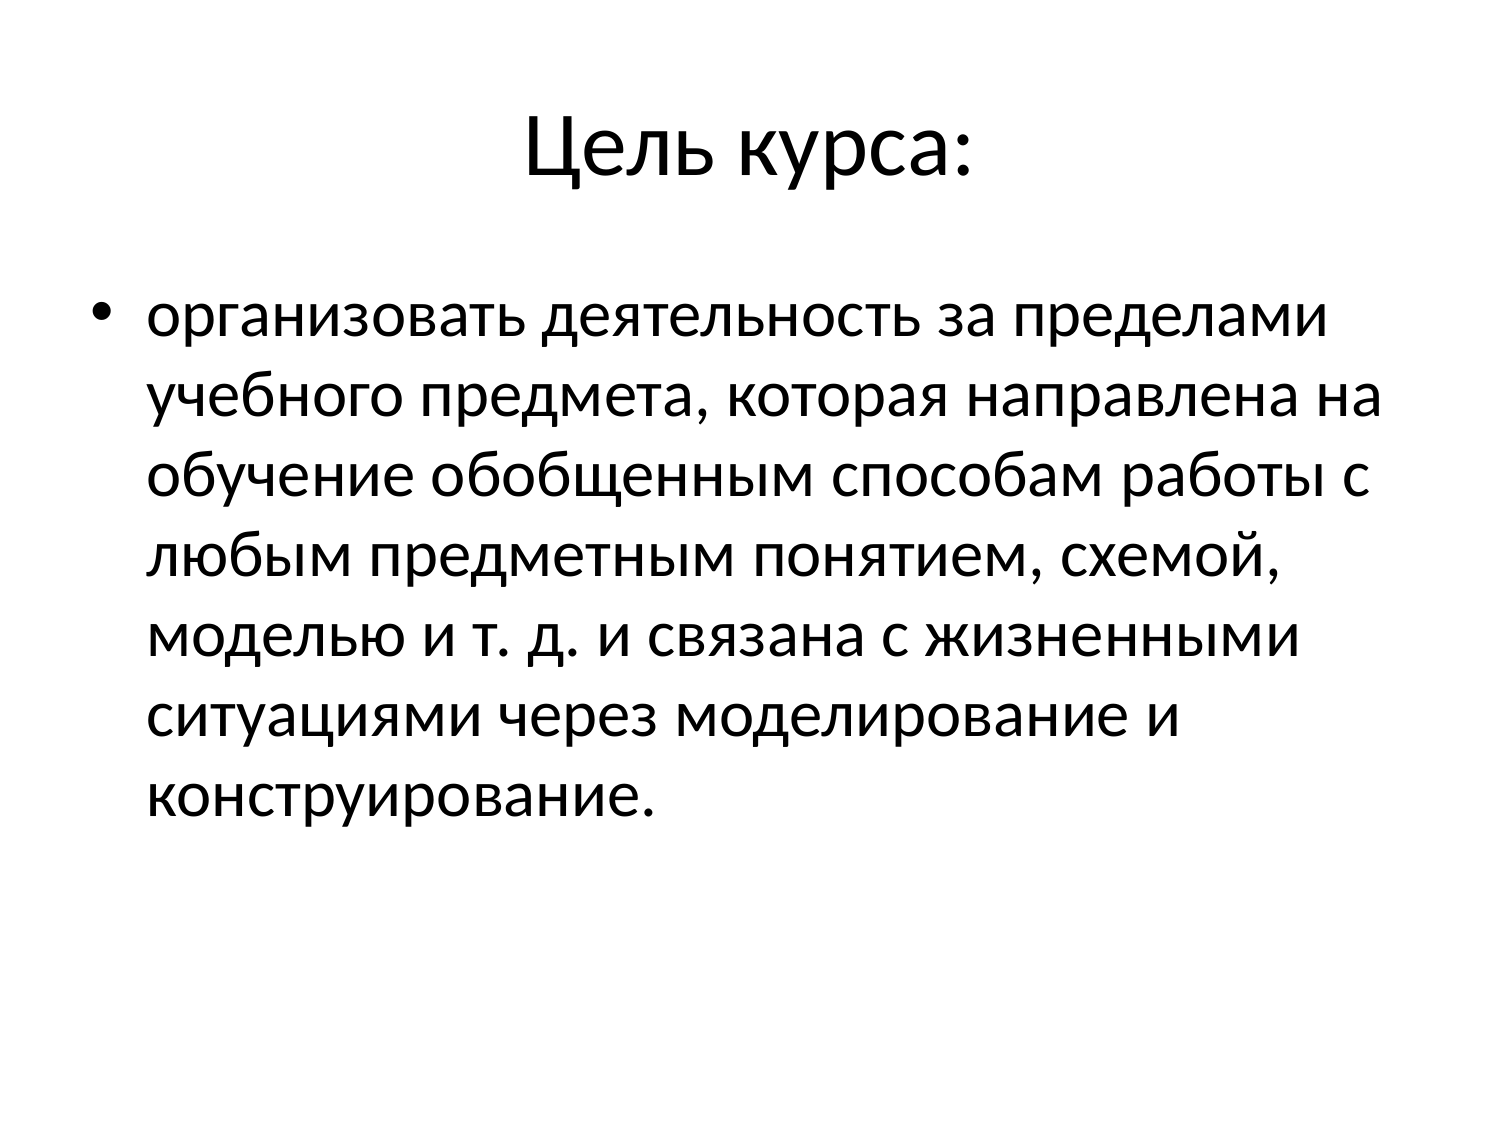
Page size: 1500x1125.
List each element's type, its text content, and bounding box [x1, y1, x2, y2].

title Цель курса: [75, 45, 1425, 233]
text_box [82, 463, 1454, 524]
list организовать деятельность за пределами учебного предмета, которая направлена на обучение обобщенным способам работы с любым предметным понятием, схемой, моделью и т. д. и связана с жизненными ситуациями через моделирование и конструирование. [75, 262, 1425, 1005]
